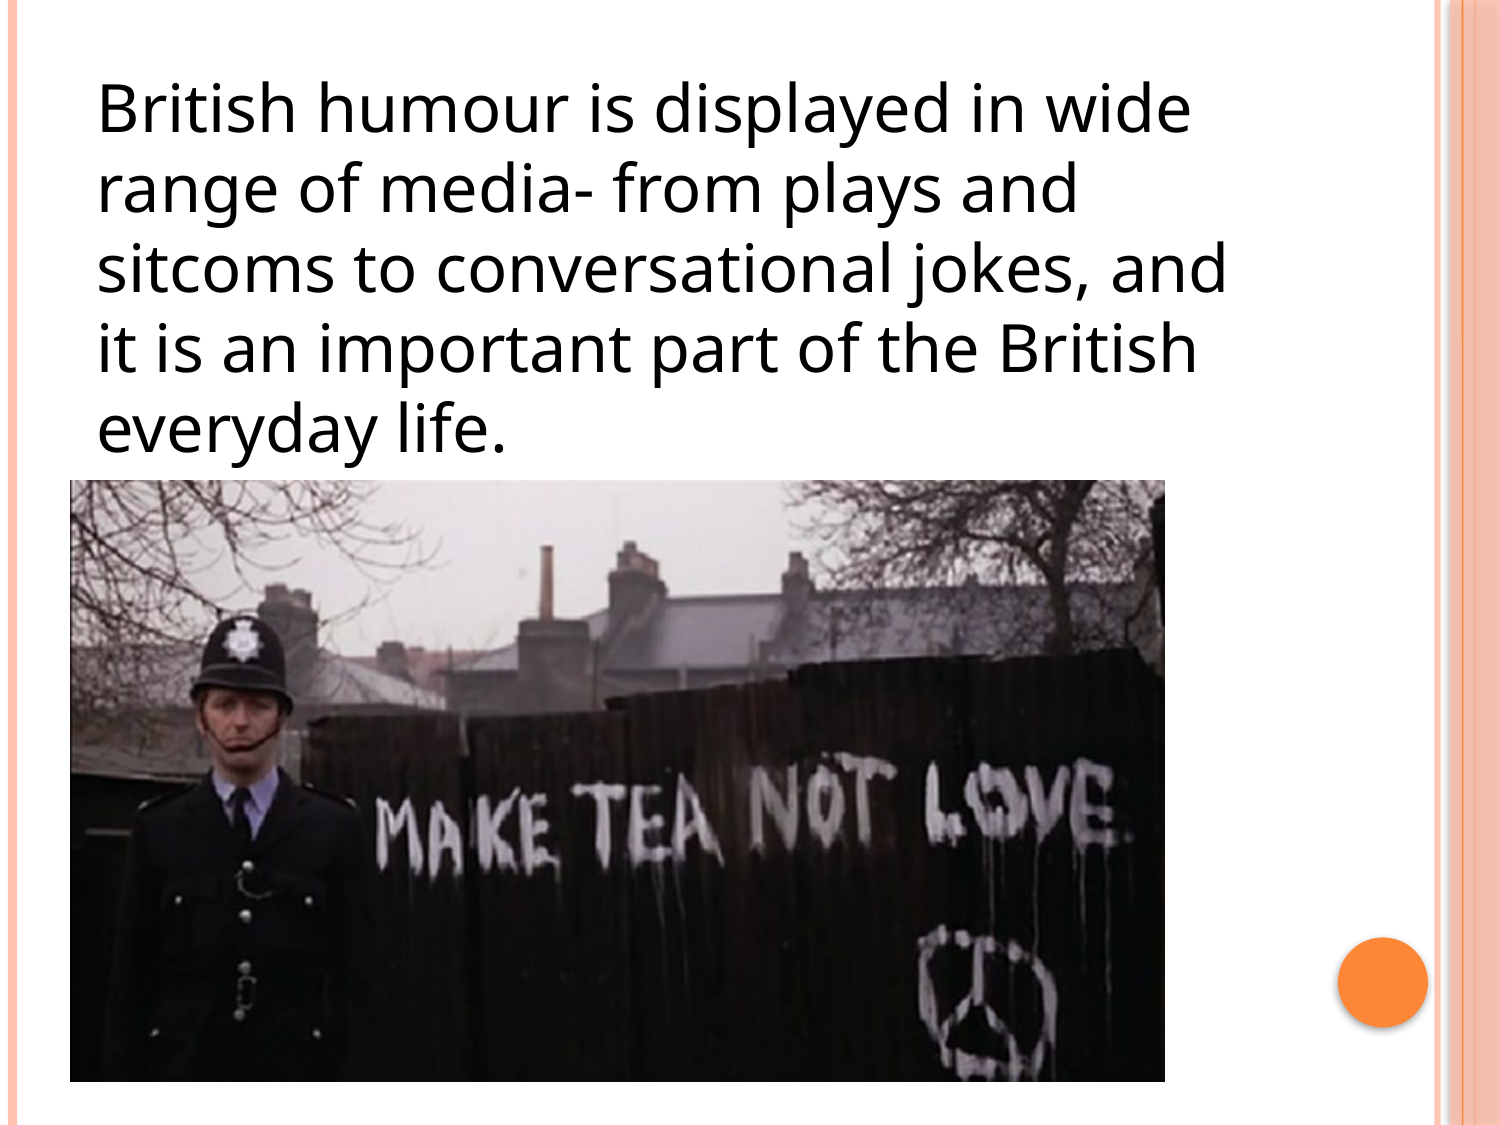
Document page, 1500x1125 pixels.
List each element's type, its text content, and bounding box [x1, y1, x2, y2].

picture [69, 479, 1165, 1083]
text_box British humour is displayed in wide range of media- from plays and sitcoms to conversational jokes, and it is an important part of the British everyday life. [81, 58, 1254, 474]
